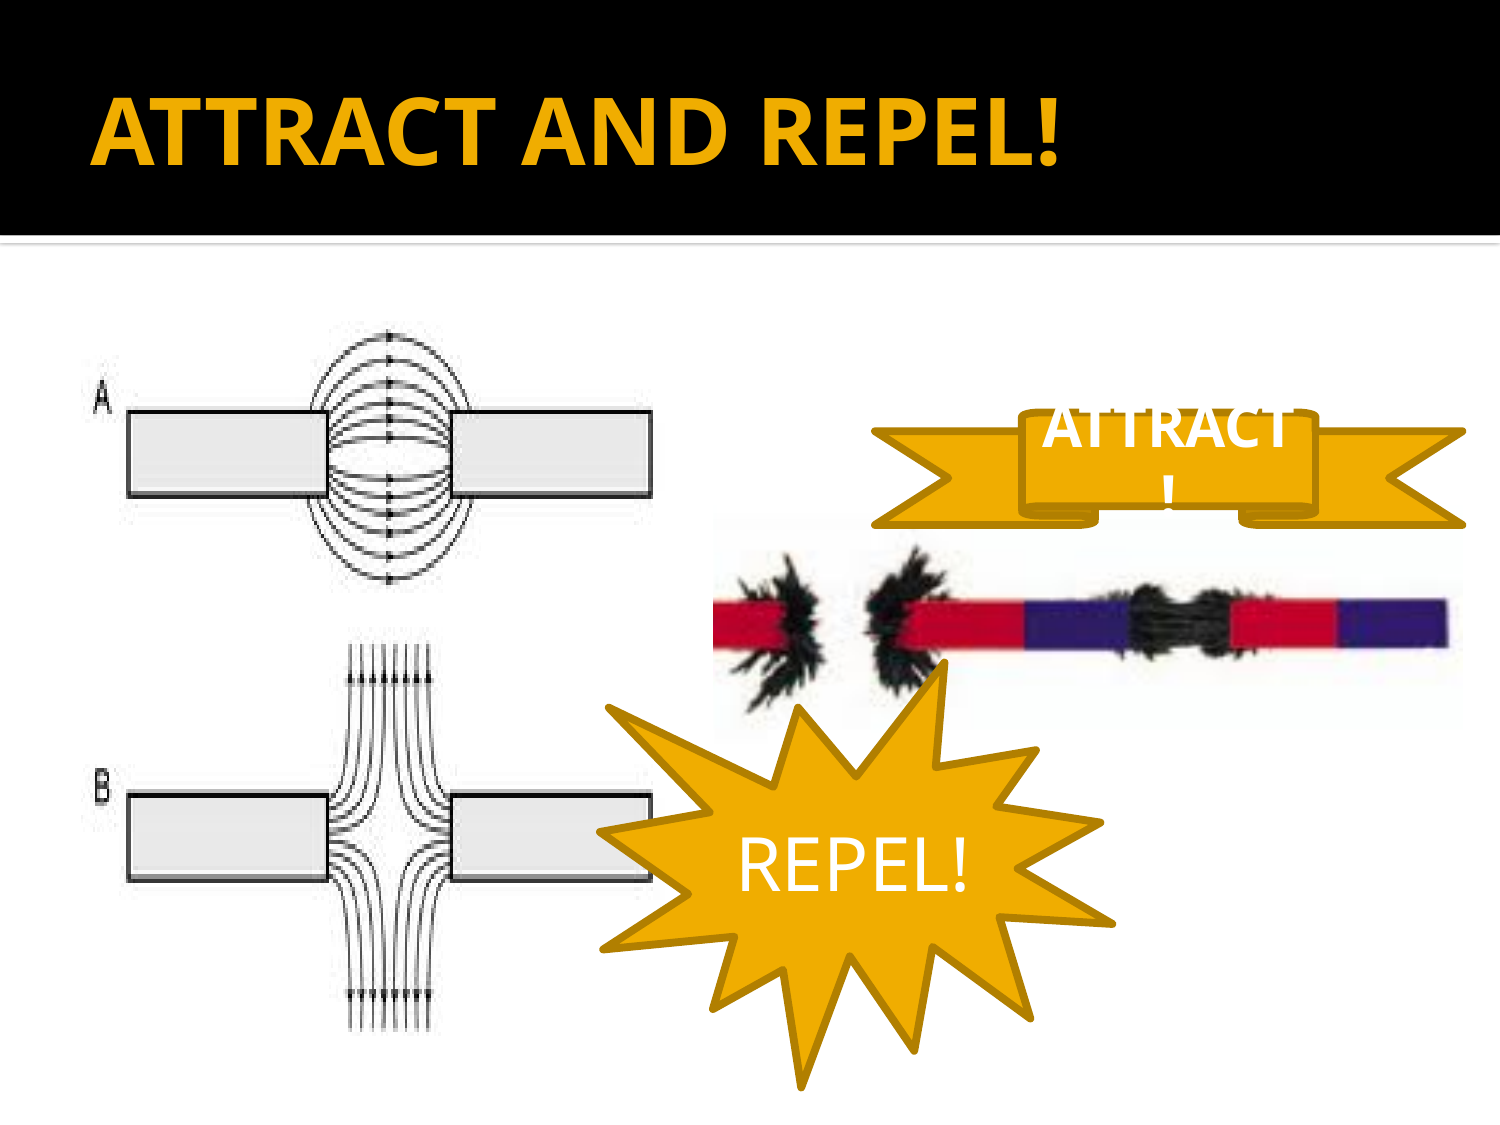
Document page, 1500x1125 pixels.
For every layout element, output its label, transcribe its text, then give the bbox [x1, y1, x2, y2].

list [62, 287, 713, 1075]
picture [713, 373, 1463, 875]
text_box REPEL! [719, 884, 1117, 1092]
title ATTRACT AND REPEL! [75, 25, 1425, 231]
